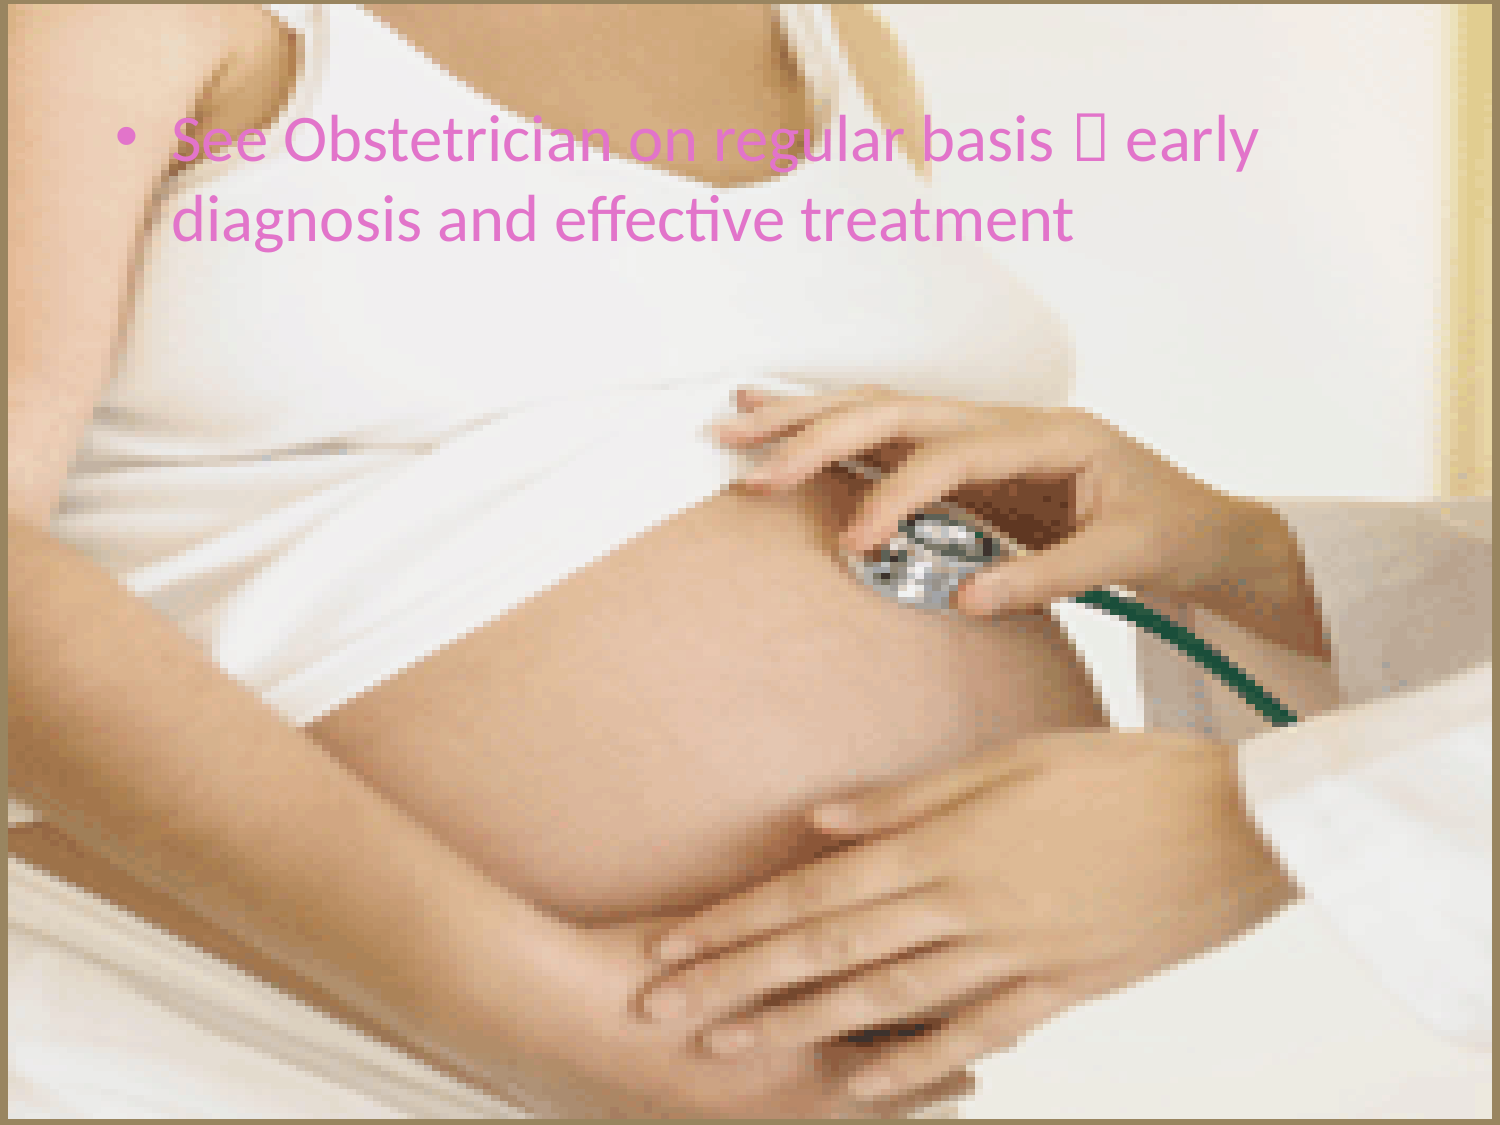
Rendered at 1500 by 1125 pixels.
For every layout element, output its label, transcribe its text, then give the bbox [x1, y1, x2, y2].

picture [0, 0, 1500, 1125]
list See Obstetrician on regular basis  early diagnosis and effective treatment [99, 87, 1450, 830]
